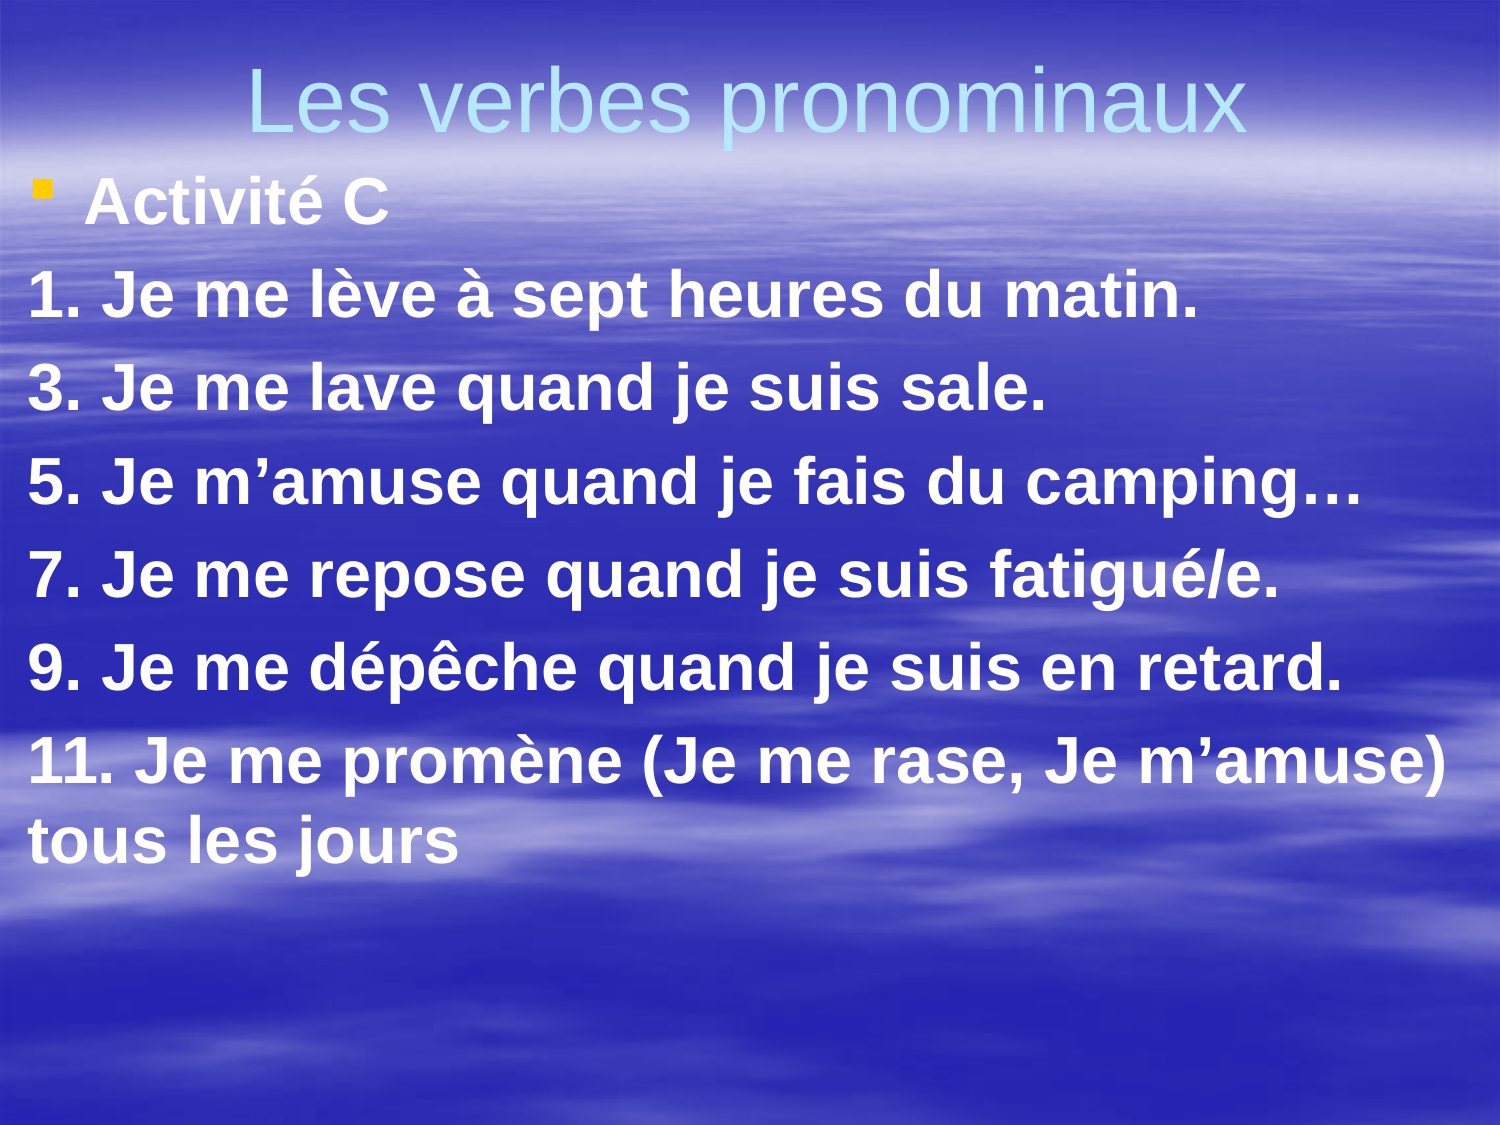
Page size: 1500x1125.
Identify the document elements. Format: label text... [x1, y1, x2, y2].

title Les verbes pronominaux [49, 0, 1446, 149]
list Activité C 1. Je me lève à sept heures du matin. 3. Je me lave quand je suis sale. 5. Je m’amuse quand je fais du camping… 7. Je me repose quand je suis fatigué/e. 9. Je me dépêche quand je suis en retard. 11. Je me promène (Je me rase, Je m’amuse) tous les jours [12, 149, 1488, 975]
